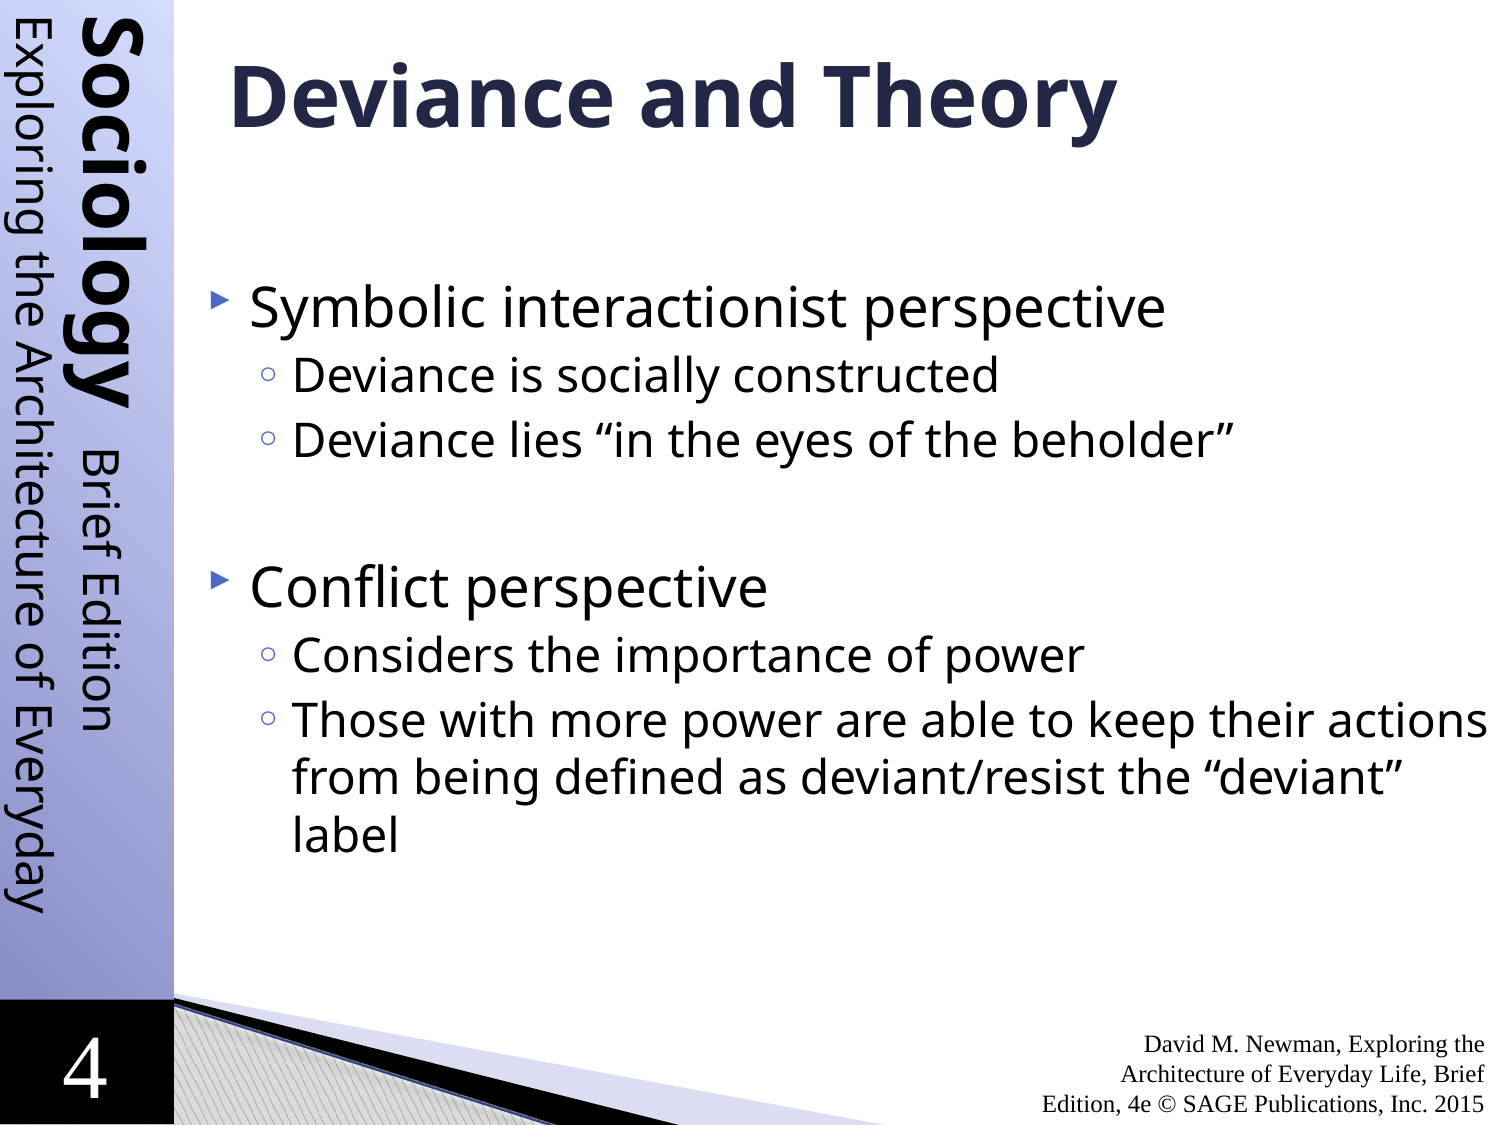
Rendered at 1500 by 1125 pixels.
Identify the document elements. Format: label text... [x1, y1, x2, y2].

footer David M. Newman, Exploring the Architecture of Everyday Life, Brief Edition, 4e © SAGE Publications, Inc. 2015 [1025, 1065, 1500, 1125]
picture [174, 1003, 558, 1125]
list Symbolic interactionist perspective Deviance is socially constructed Deviance lies “in the eyes of the beholder” Conflict perspective Considers the importance of power Those with more power are able to keep their actions from being defined as deviant/resist the “deviant” label [174, 187, 1500, 930]
title Deviance and Theory [212, 0, 1500, 188]
